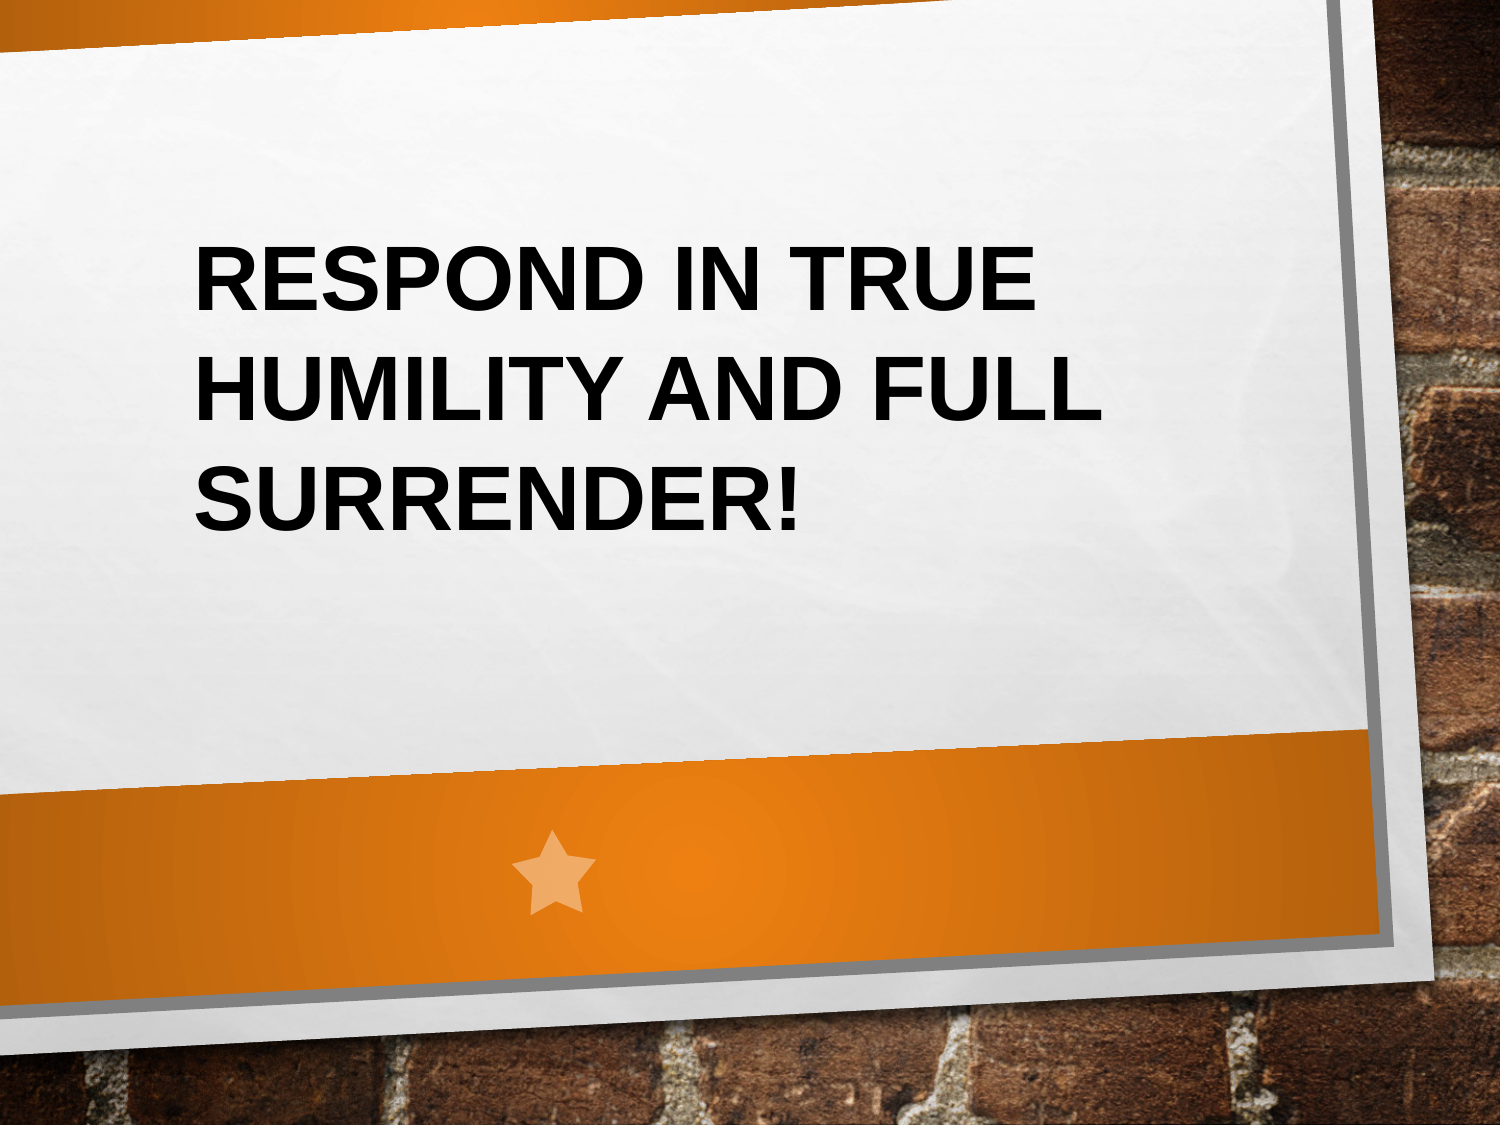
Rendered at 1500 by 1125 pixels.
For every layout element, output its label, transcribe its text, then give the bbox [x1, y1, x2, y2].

picture [0, 0, 1500, 1125]
text_box RESPOND IN TRUE HUMILITY AND FULL SURRENDER! [178, 211, 1125, 557]
